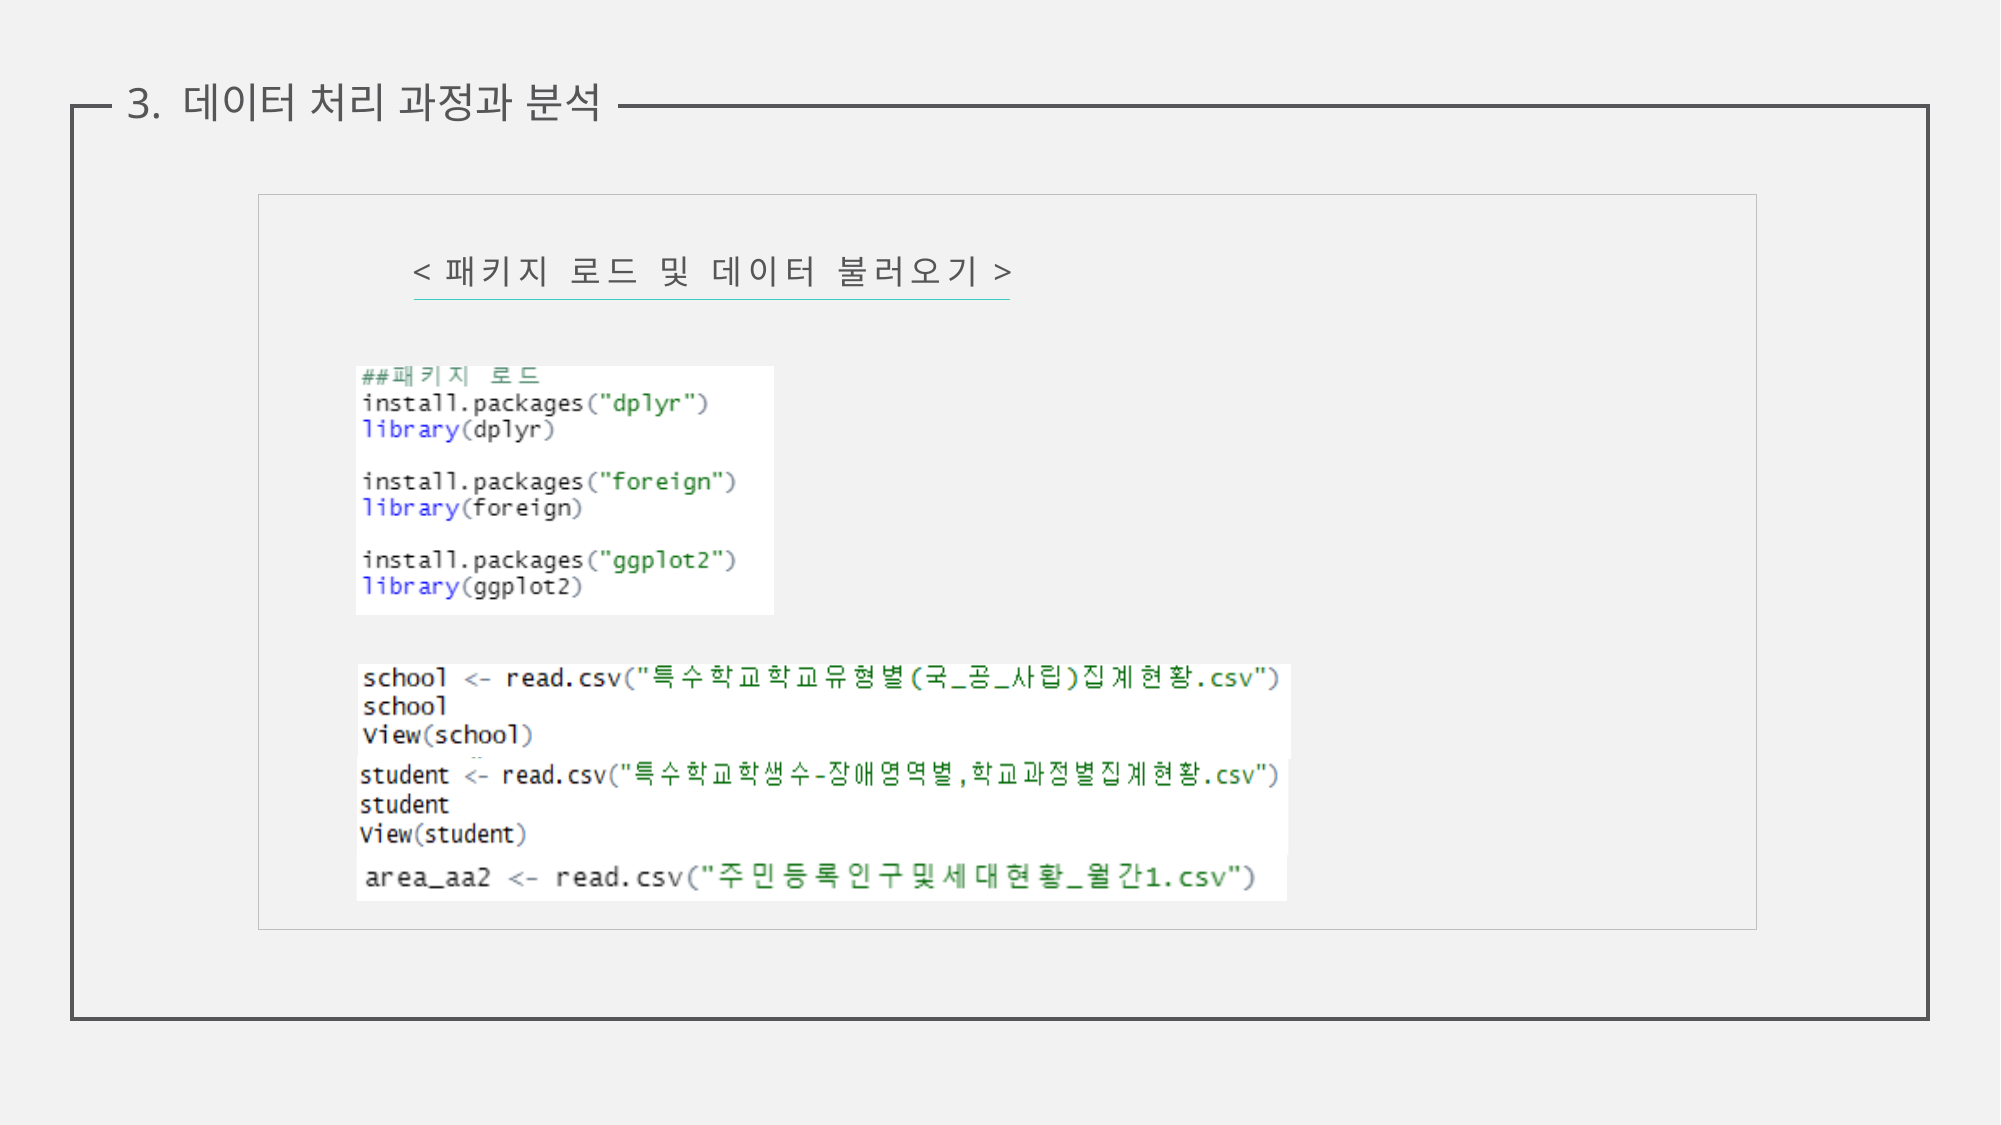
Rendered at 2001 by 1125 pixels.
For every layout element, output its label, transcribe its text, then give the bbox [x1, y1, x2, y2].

text_box [258, 194, 1757, 930]
text_box [71, 105, 1929, 1020]
picture [355, 366, 775, 615]
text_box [355, 658, 1290, 901]
text_box 3. 데이터 처리 과정과 분석 [112, 69, 618, 135]
